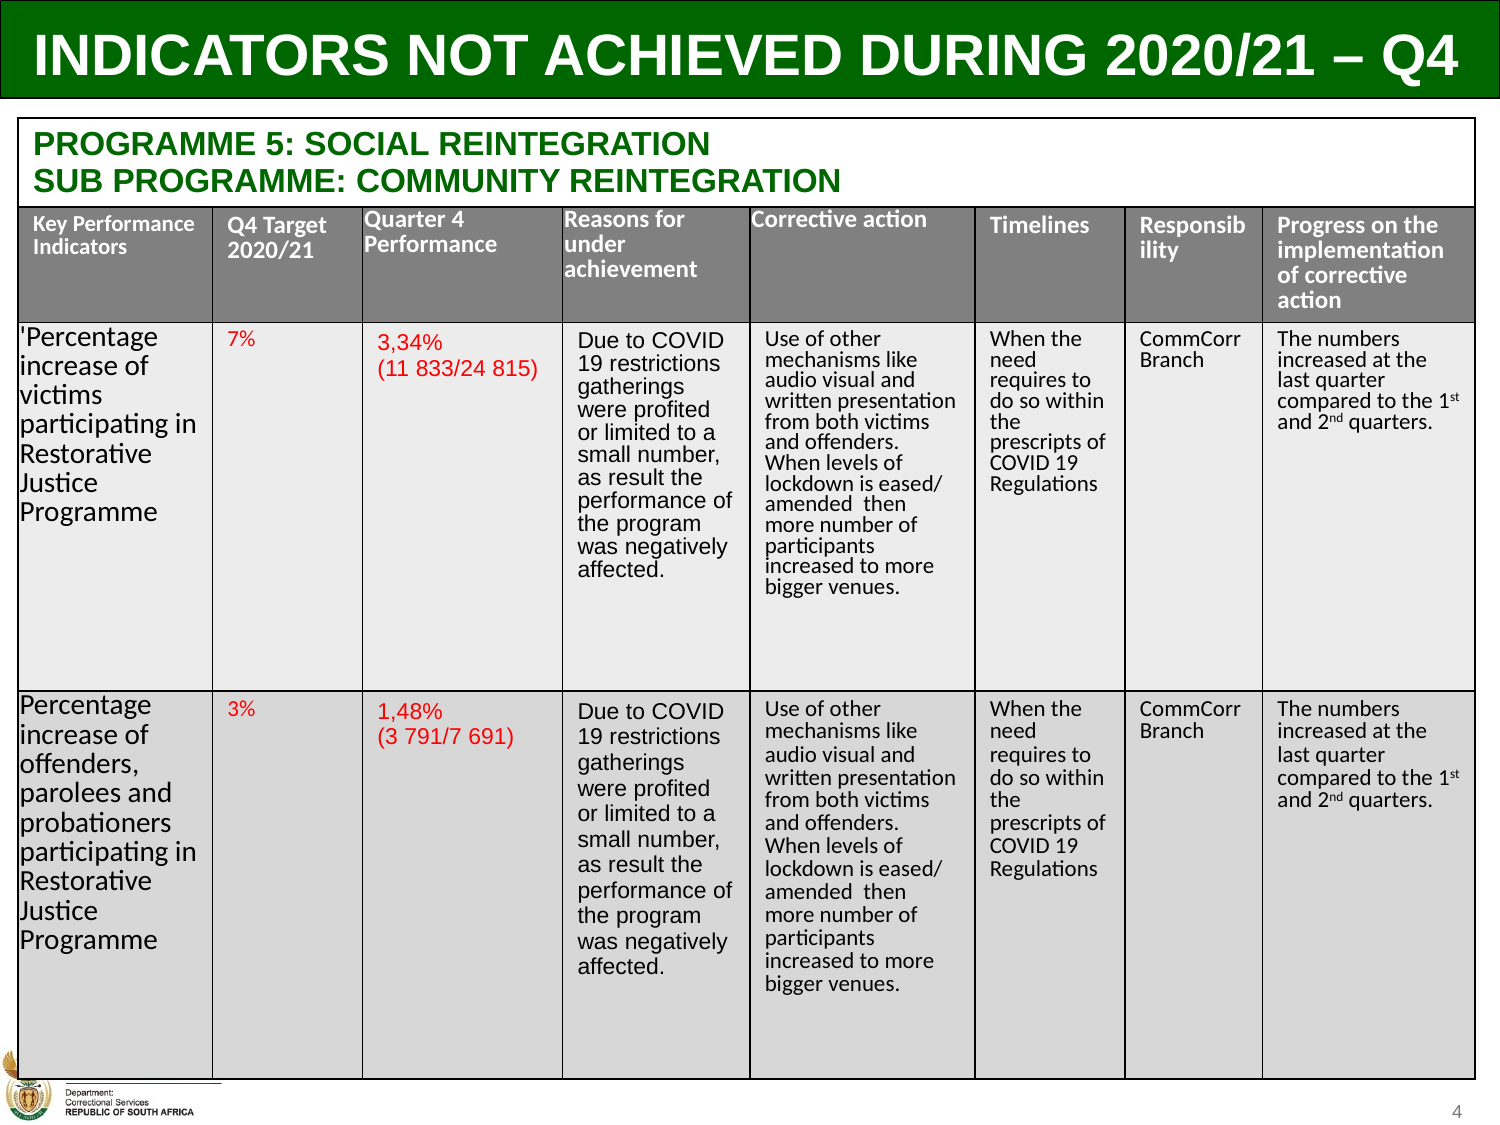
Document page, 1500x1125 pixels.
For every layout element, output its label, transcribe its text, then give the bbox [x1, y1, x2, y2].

table_cell When the need requires to do so within the prescripts of COVID 19 Regulations [976, 323, 1124, 690]
table_cell Q4 Target 2020/21 [213, 208, 362, 322]
table_cell 1,48% (3 791/7 691) [363, 692, 562, 1078]
table_cell Progress on the implementation of corrective action [1263, 208, 1474, 322]
table_header PROGRAMME 5: SOCIAL REINTEGRATION SUB PROGRAMME: COMMUNITY REINTEGRATION [19, 119, 1474, 206]
table_cell Timelines [976, 208, 1124, 322]
table_cell Use of other mechanisms like audio visual and written presentation from both victims and offenders. When levels of lockdown is eased/ amended then more number of participants increased to more bigger venues. [751, 323, 974, 690]
text_box INDICATORS NOT ACHIEVED DURING 2020/21 – Q4 [0, 24, 1494, 88]
table_cell When the need requires to do so within the prescripts of COVID 19 Regulations [976, 692, 1124, 1078]
table_cell 'Percentage increase of victims participating in Restorative Justice Programme [19, 323, 212, 690]
picture [0, 1047, 224, 1122]
table_cell Percentage increase of offenders, parolees and probationers participating in Restorative Justice Programme [19, 692, 212, 1078]
table_cell 3,34% (11 833/24 815) [363, 323, 562, 690]
table_cell Due to COVID 19 restrictions gatherings were profited or limited to a small number, as result the performance of the program was negatively affected. [563, 692, 749, 1078]
table_cell Due to COVID 19 restrictions gatherings were profited or limited to a small number, as result the performance of the program was negatively affected. [563, 323, 749, 690]
table_cell 3% [213, 692, 362, 1078]
table_cell The numbers increased at the last quarter compared to the 1st and 2nd quarters. [1263, 323, 1474, 690]
table_cell Use of other mechanisms like audio visual and written presentation from both victims and offenders. When levels of lockdown is eased/ amended then more number of participants increased to more bigger venues. [751, 692, 974, 1078]
table_cell CommCorr Branch [1126, 323, 1262, 690]
table_cell Corrective action [751, 208, 974, 322]
table_cell 7% [213, 323, 362, 690]
table_cell Reasons for under achievement [563, 208, 749, 322]
table_cell The numbers increased at the last quarter compared to the 1st and 2nd quarters. [1263, 692, 1474, 1078]
table_cell Key Performance Indicators [19, 208, 212, 322]
table_cell Quarter 4 Performance [363, 208, 562, 322]
table_cell CommCorr Branch [1126, 692, 1262, 1078]
table_cell Responsibility [1126, 208, 1262, 322]
